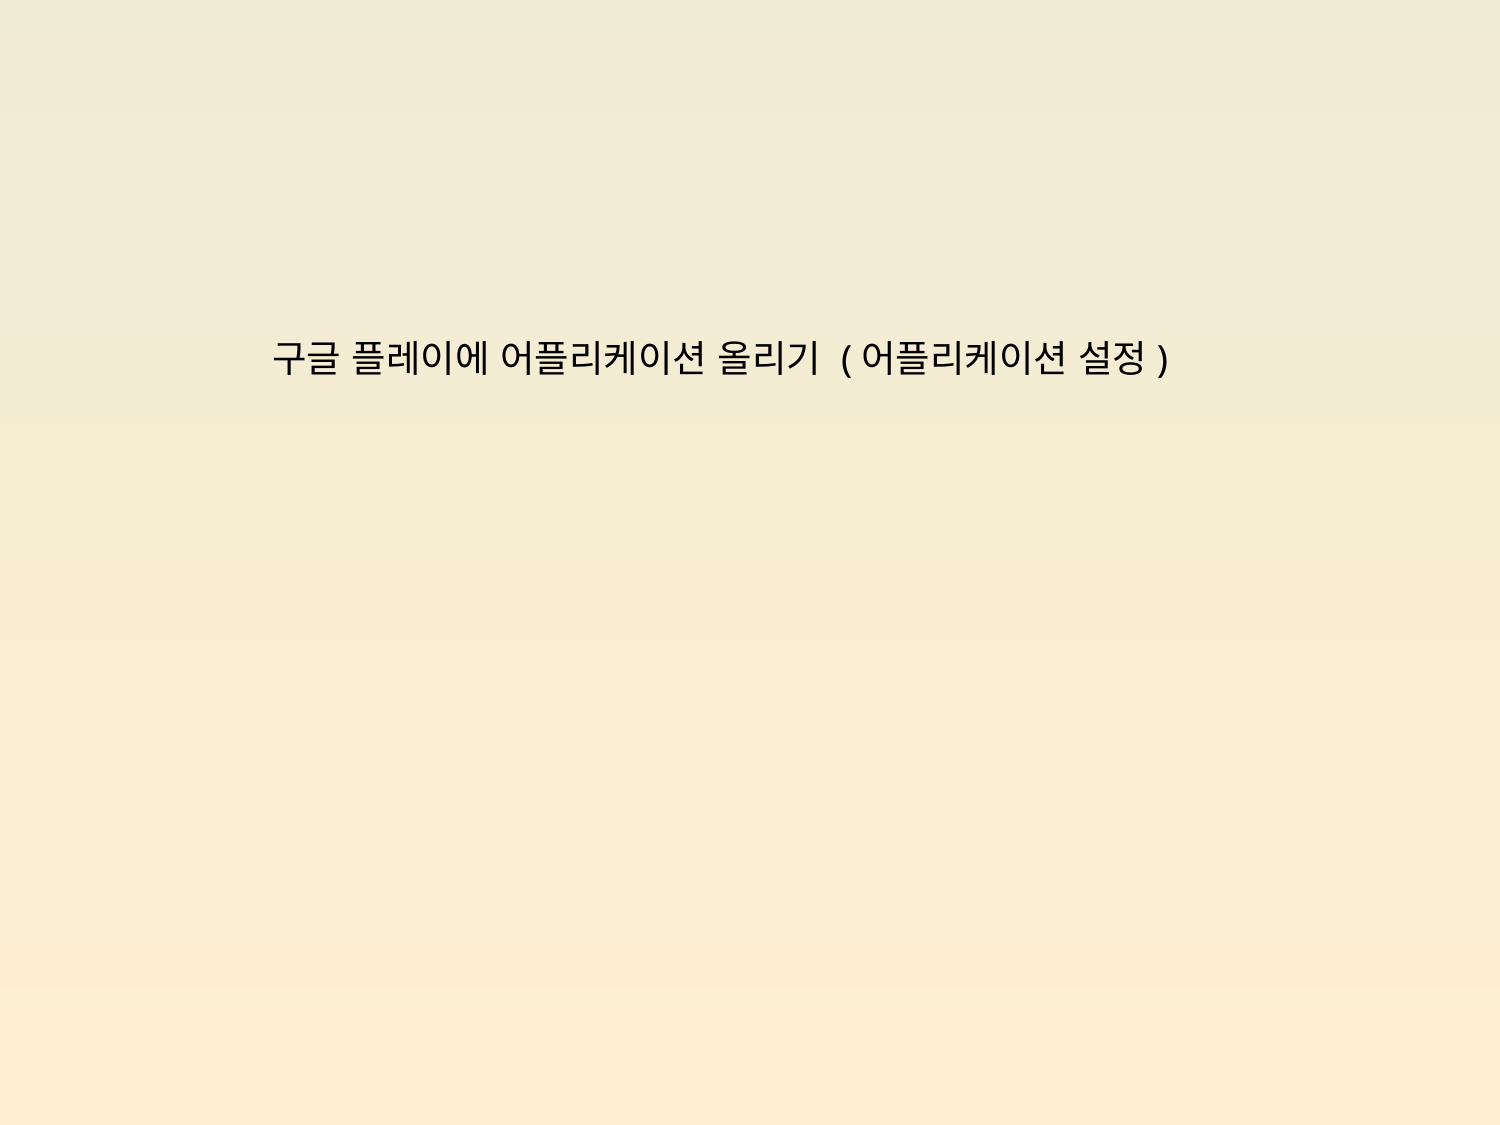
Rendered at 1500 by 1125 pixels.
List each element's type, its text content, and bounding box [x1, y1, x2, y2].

text_box 구글 플레이에 어플리케이션 올리기 (어플리케이션 설정) [257, 328, 1243, 388]
